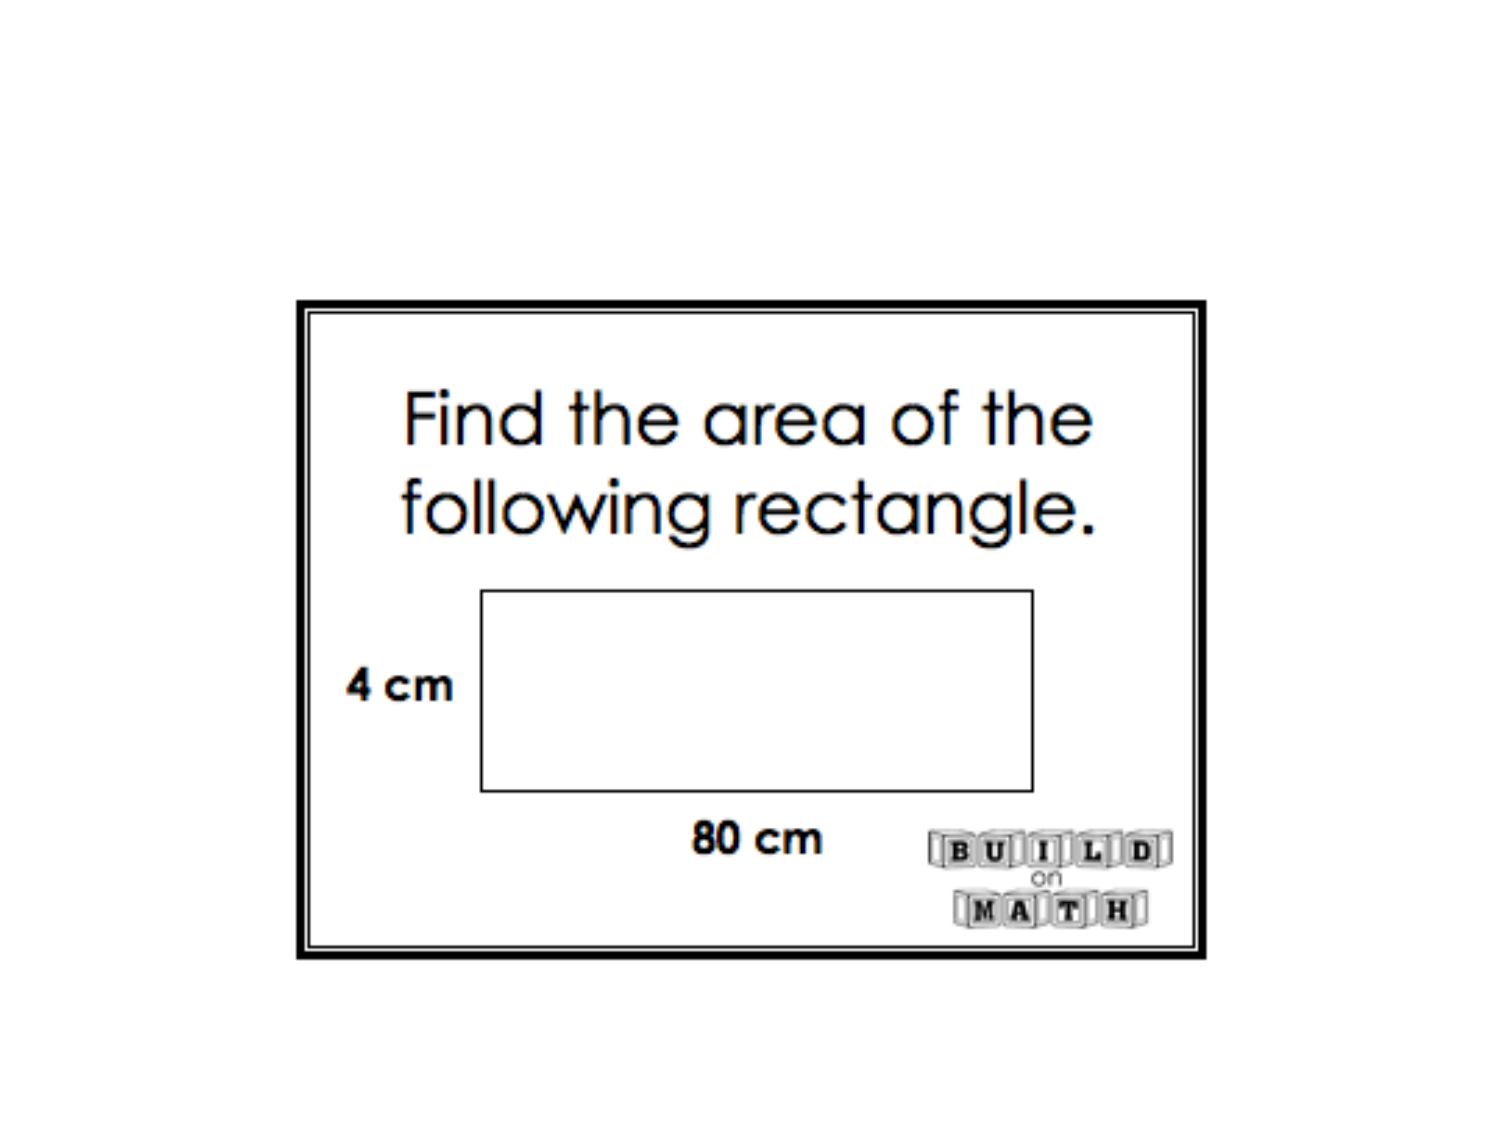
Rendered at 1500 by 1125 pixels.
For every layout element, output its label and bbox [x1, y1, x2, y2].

list [74, 262, 1426, 1006]
